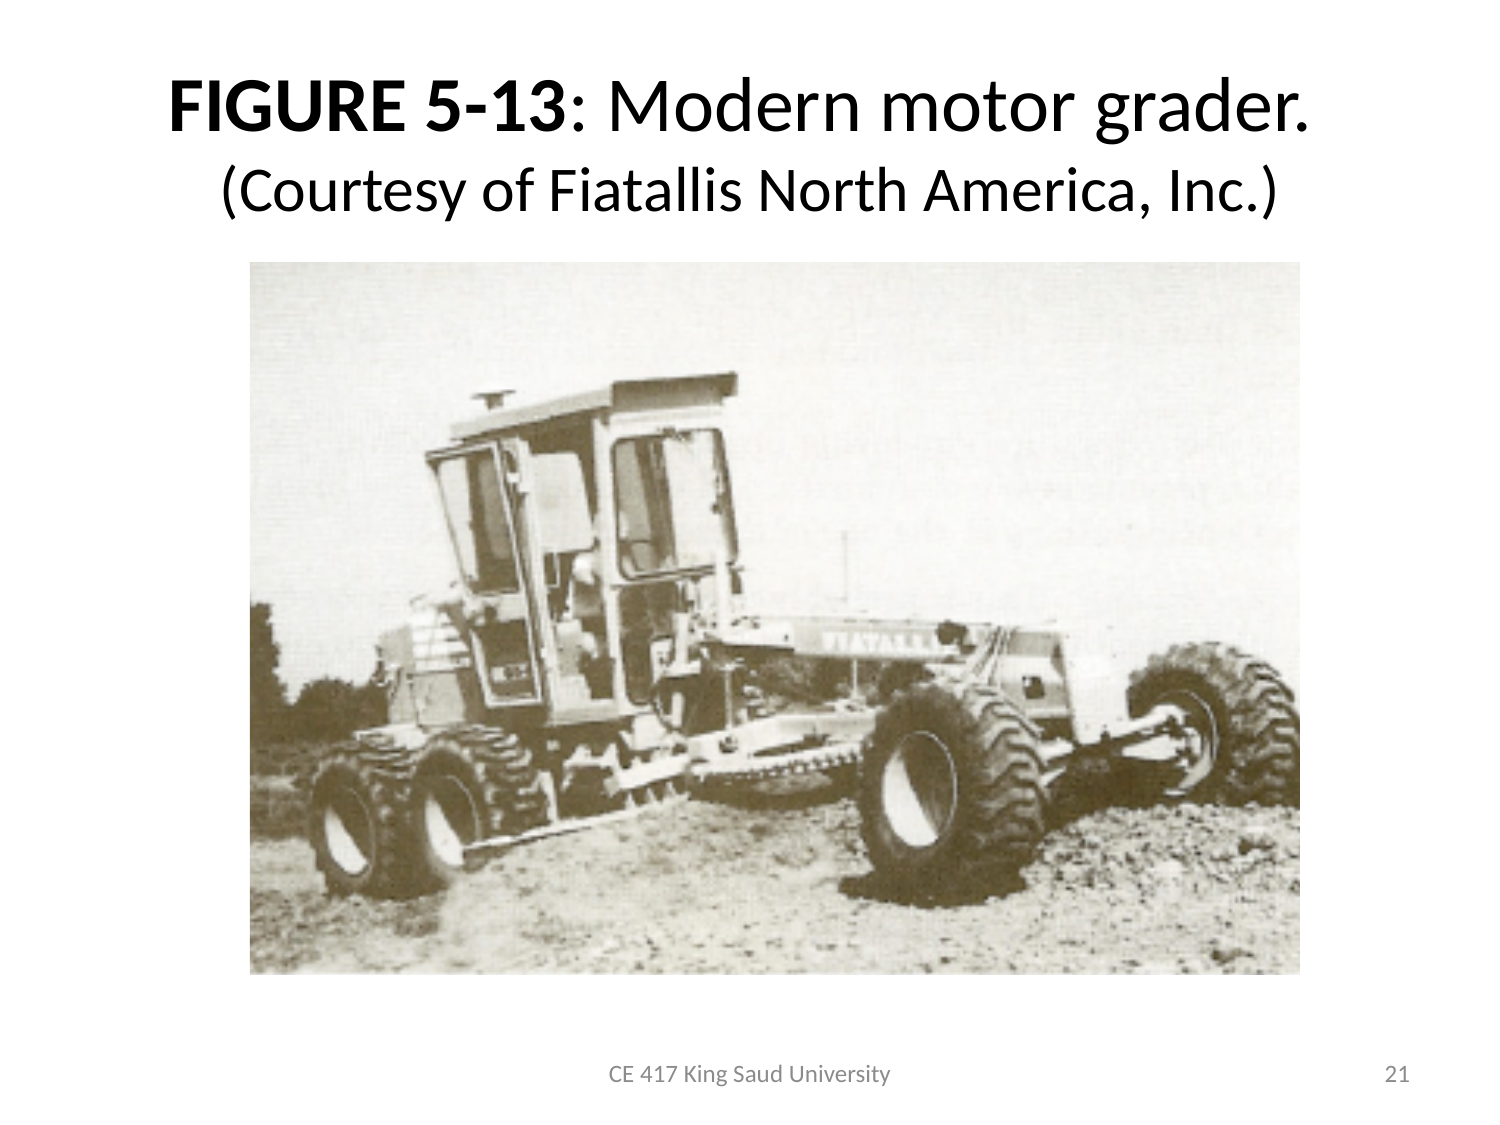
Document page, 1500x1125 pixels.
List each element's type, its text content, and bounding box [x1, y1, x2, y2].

footer CE 417 King Saud University [512, 1042, 988, 1103]
title FIGURE 5-13: Modern motor grader. (Courtesy of Fiatallis North America, Inc.) [75, 45, 1425, 233]
picture [249, 262, 1301, 976]
slide_number 21 [1074, 1042, 1425, 1103]
